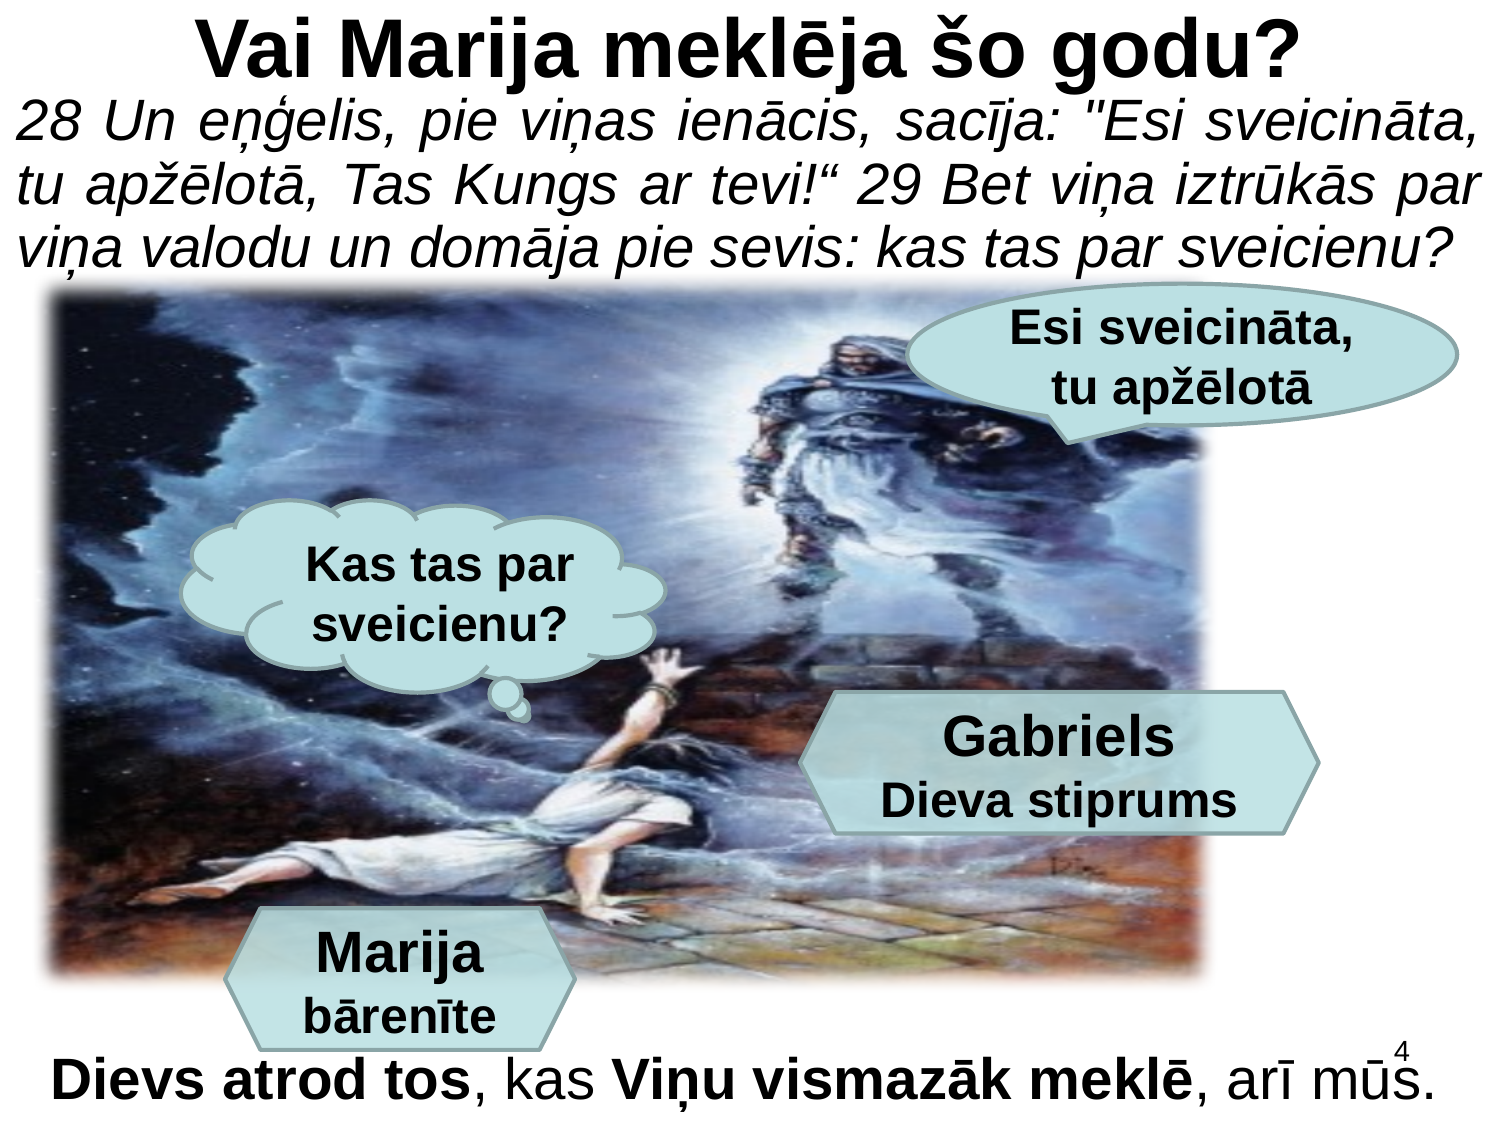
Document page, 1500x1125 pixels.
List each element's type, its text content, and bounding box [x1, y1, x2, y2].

slide_number 4 [1074, 1024, 1426, 1103]
text_box Esi sveicināta, tu apžēlotā [1223, 282, 1460, 427]
list 28 Un eņģelis, pie viņas ienācis, sacīja: "Esi sveicināta, tu apžēlotā, Tas Kungs ar tevi!“ 29 Bet viņa iztrūkās par viņa valodu un domāja pie sevis: kas tas par sveicienu? [0, 111, 1499, 253]
text_box Marija bārenīte [233, 1001, 567, 1052]
text_box Dievs atrod tos, kas Viņu vismazāk meklē, arī mūs. [0, 1034, 1495, 1119]
picture [31, 272, 1219, 993]
text_box Vai Marija meklēja šo godu? [0, 0, 1500, 111]
text_box Gabriels Dieva stiprums [1223, 689, 1321, 836]
